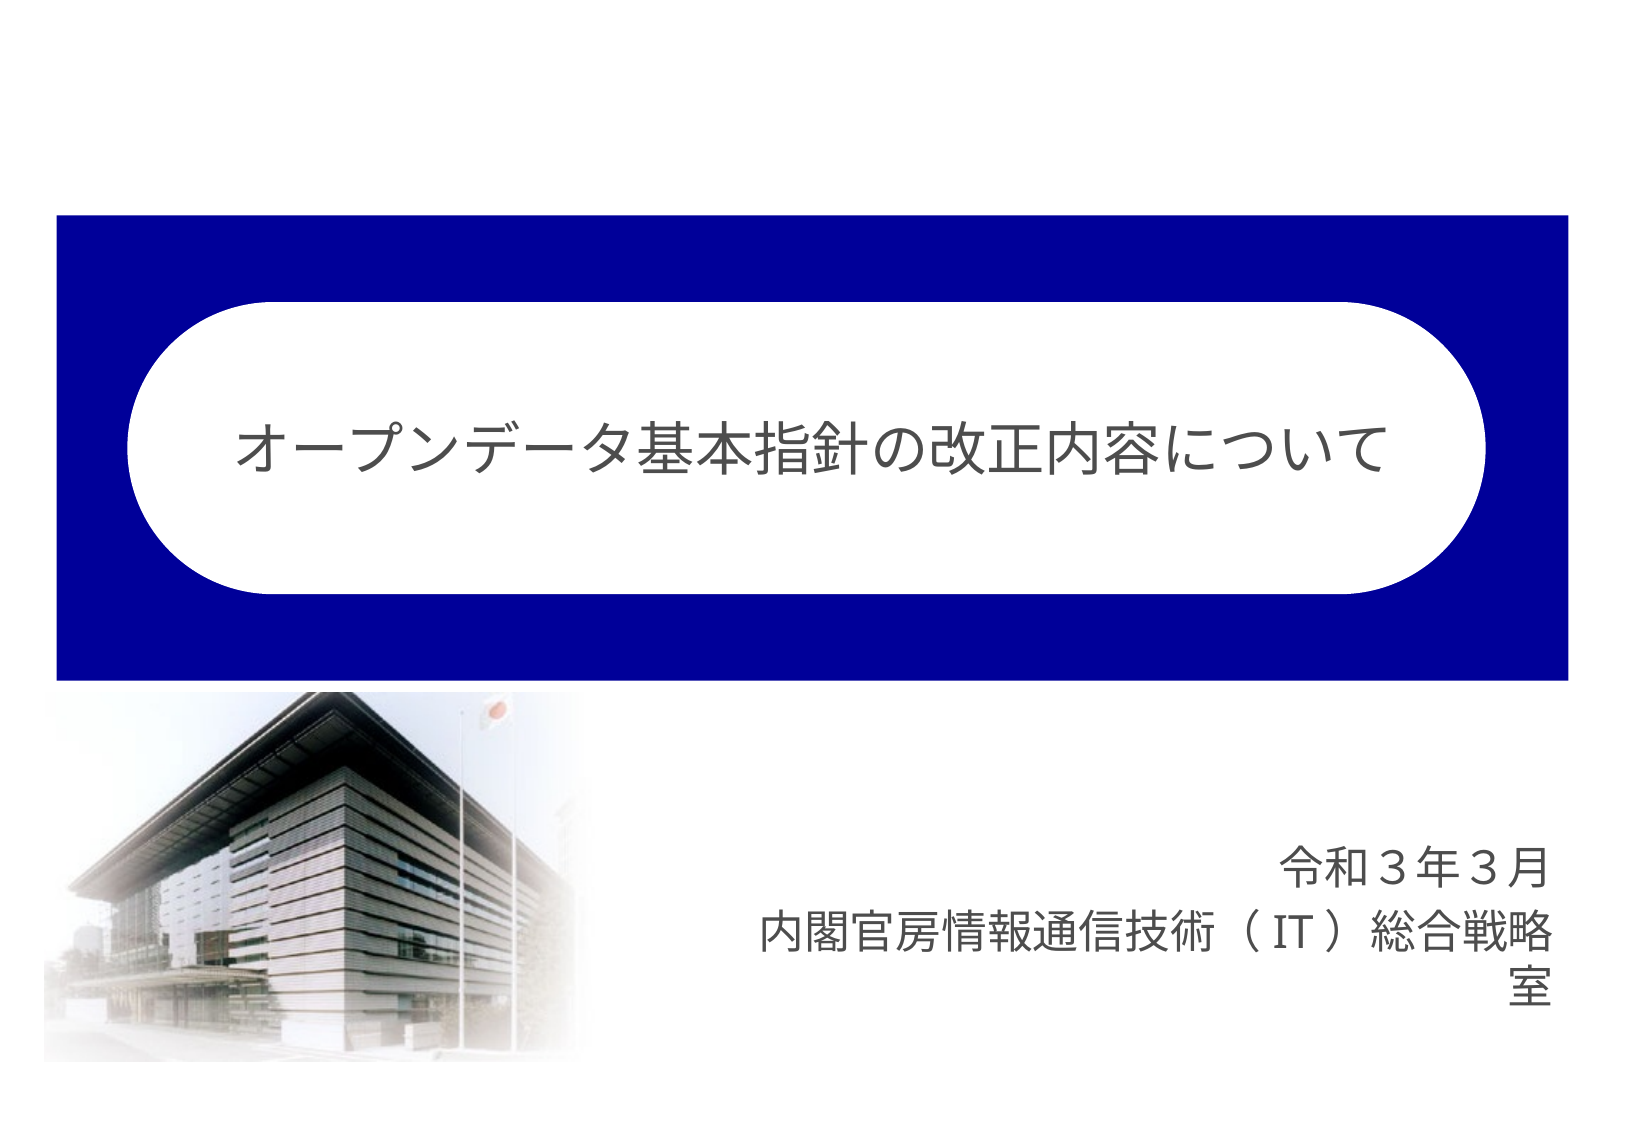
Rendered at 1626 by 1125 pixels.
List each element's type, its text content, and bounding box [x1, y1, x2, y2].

title オープンデータ基本指針の改正内容について [121, 326, 1504, 568]
picture [44, 692, 596, 1062]
subtitle 令和３年３月 内閣官房情報通信技術（IT）総合戦略室 [706, 733, 1569, 1021]
